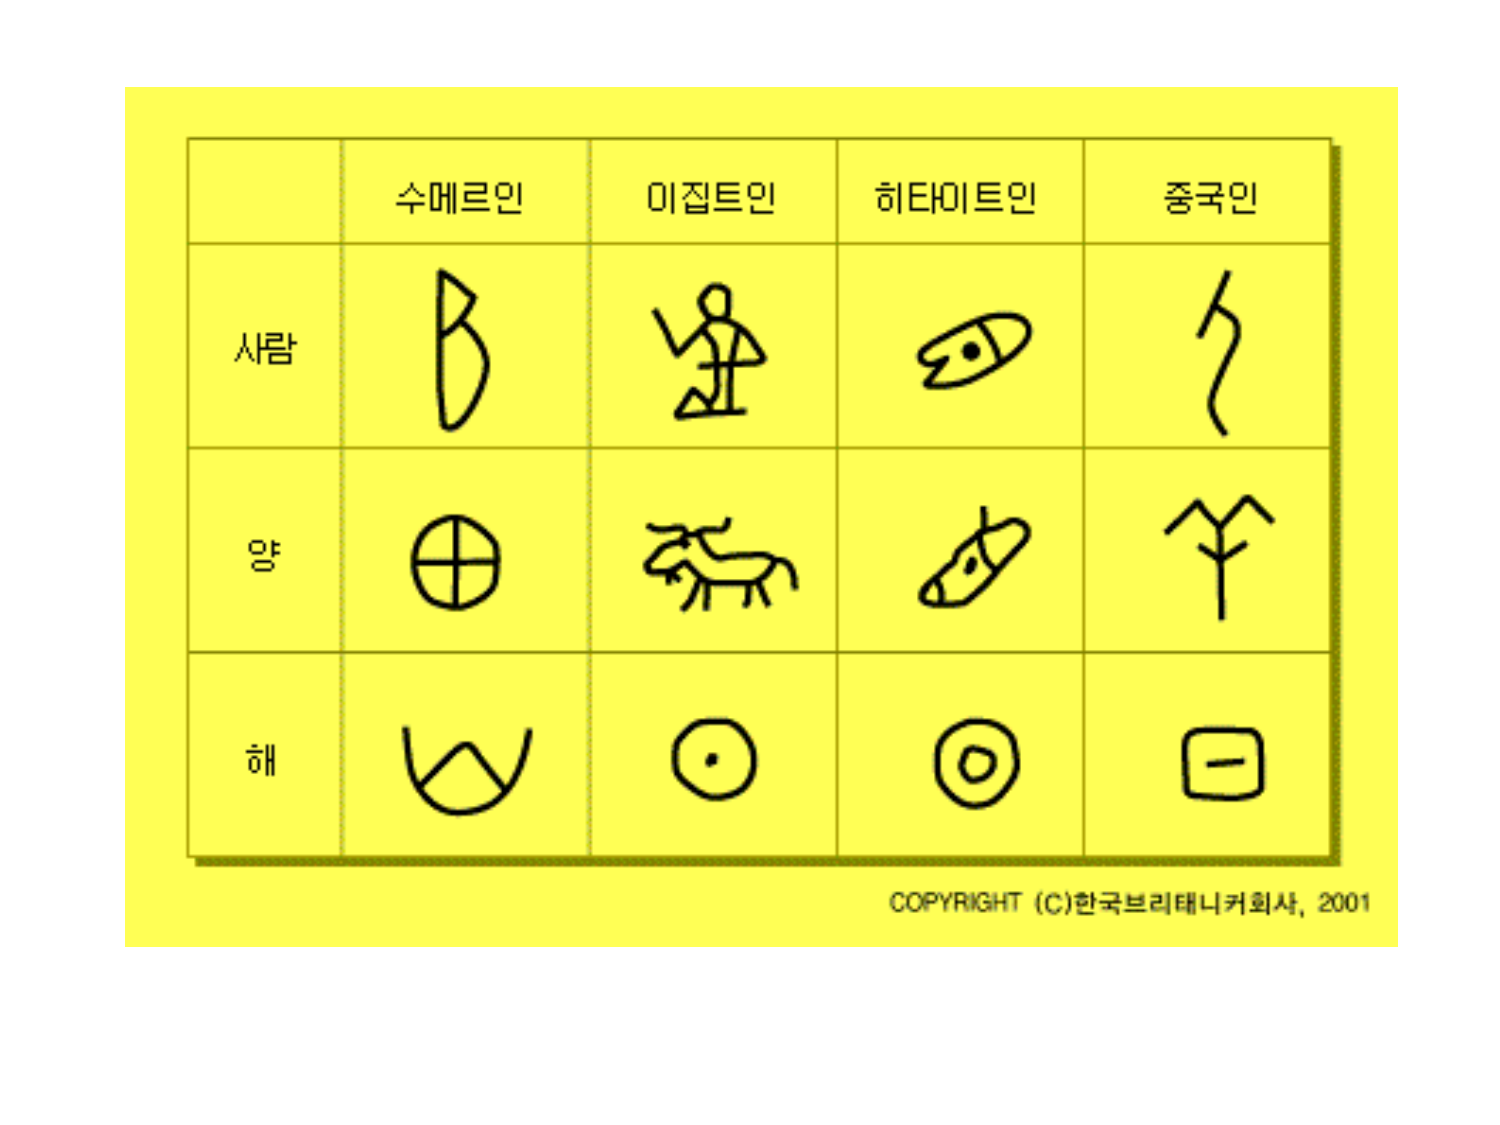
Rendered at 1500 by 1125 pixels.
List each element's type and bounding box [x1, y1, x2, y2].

picture [124, 87, 1399, 947]
